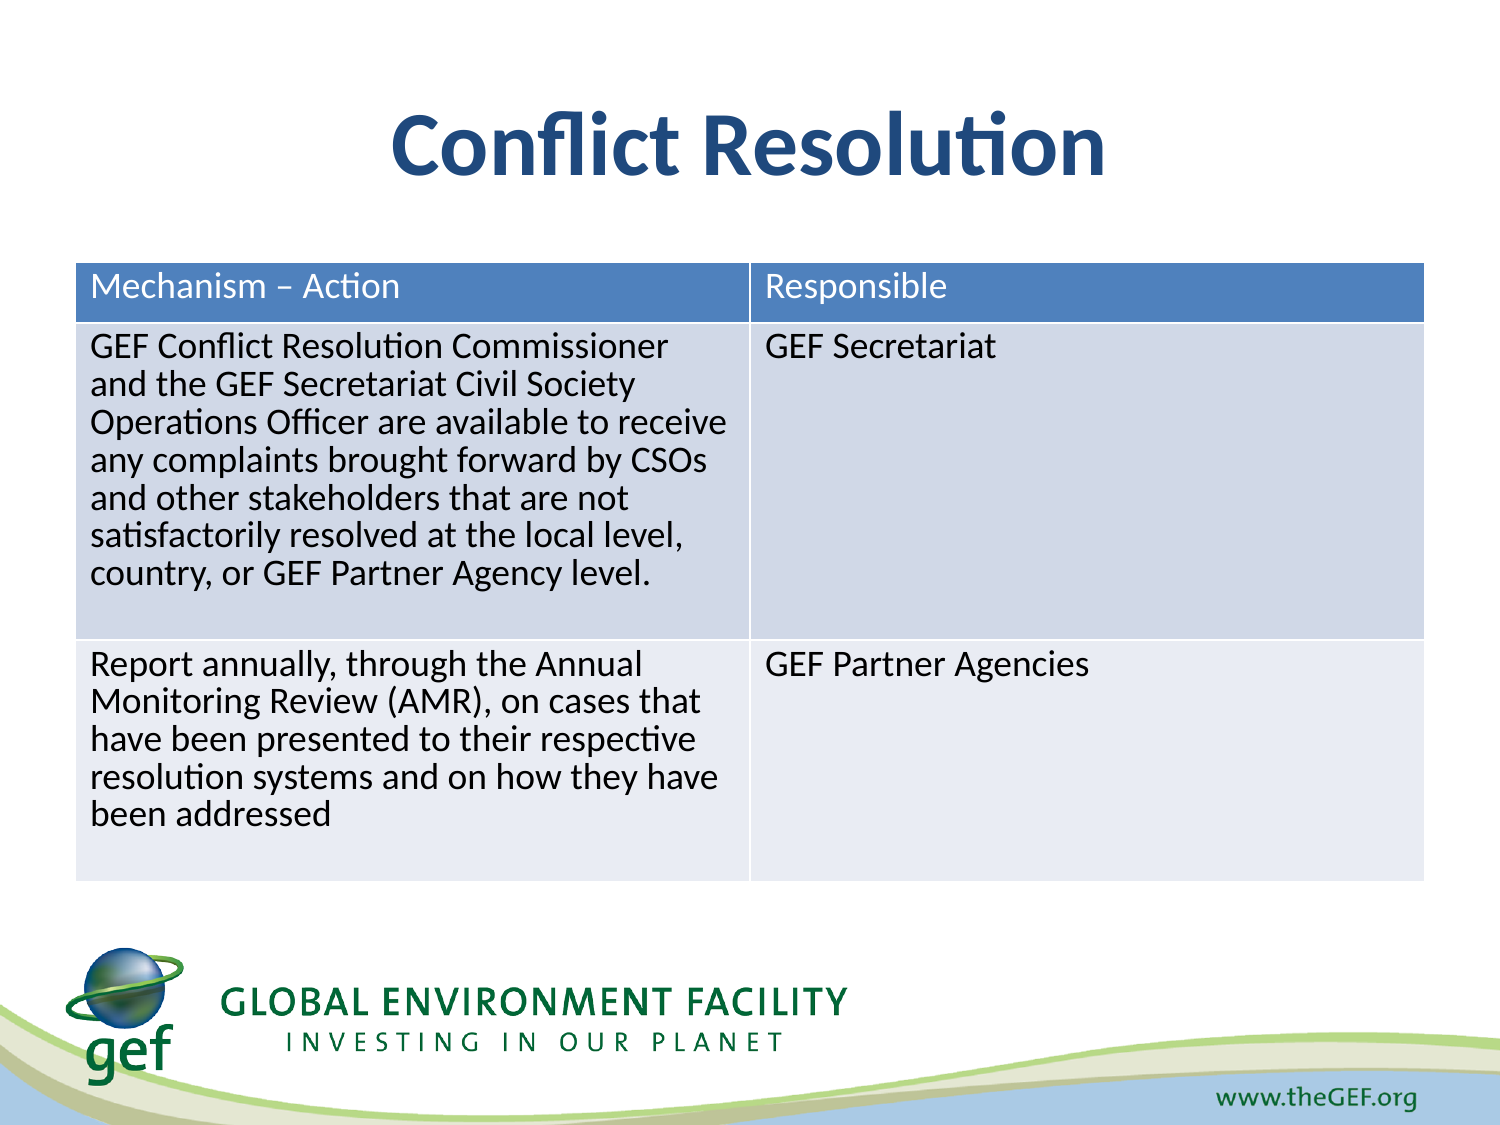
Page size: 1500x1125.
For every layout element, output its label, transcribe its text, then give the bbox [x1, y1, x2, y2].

title Conflict Resolution [75, 45, 1425, 233]
picture [0, 920, 1500, 1125]
table_header Mechanism – Action [76, 263, 749, 322]
table_cell GEF Secretariat [751, 324, 1424, 639]
table_cell GEF Conflict Resolution Commissioner and the GEF Secretariat Civil Society Operations Officer are available to receive any complaints brought forward by CSOs and other stakeholders that are not satisfactorily resolved at the local level, country, or GEF Partner Agency level. [76, 324, 749, 639]
table_cell GEF Partner Agencies [751, 641, 1424, 881]
table_header Responsible [751, 263, 1424, 322]
table_cell Report annually, through the Annual Monitoring Review (AMR), on cases that have been presented to their respective resolution systems and on how they have been addressed [76, 641, 749, 881]
